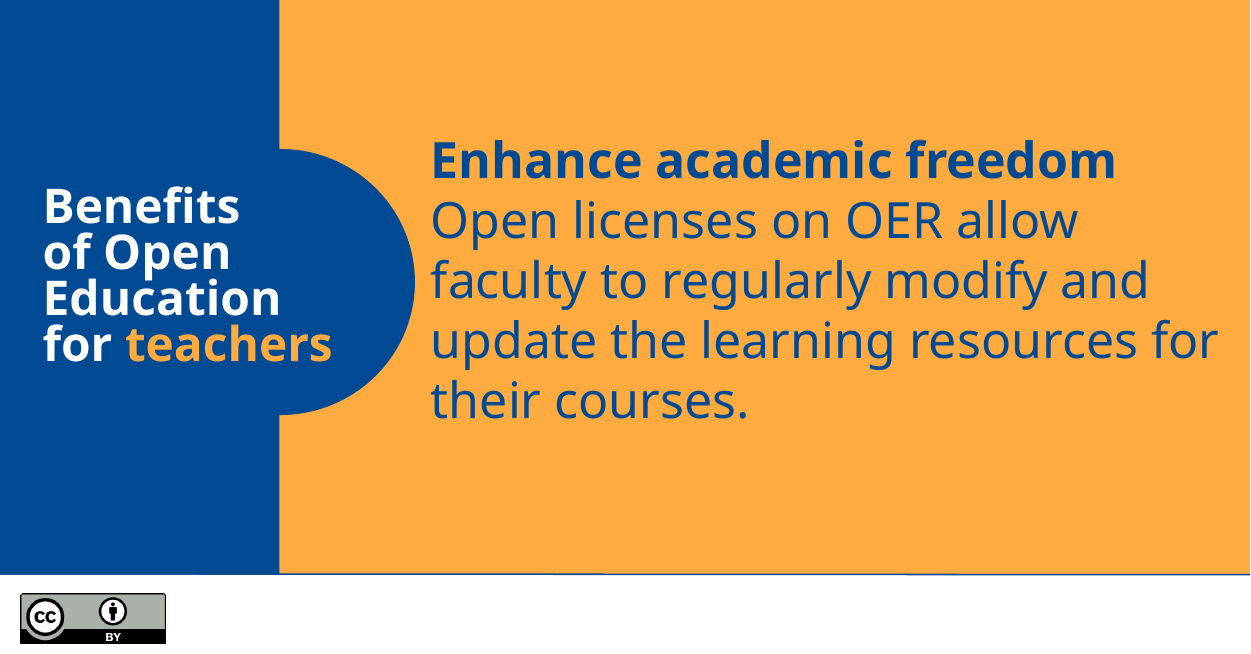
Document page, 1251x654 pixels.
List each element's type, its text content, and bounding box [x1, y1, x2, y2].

text_box [368, 181, 415, 383]
text_box Benefits of Open Education for teachers [27, 171, 368, 386]
text_box Enhance academic freedom Open licenses on OER allow faculty to regularly modify and update the learning resources for their courses. [415, 113, 1250, 444]
text_box [0, 582, 1250, 654]
picture [20, 592, 166, 645]
text_box [196, 386, 365, 416]
text_box [206, 148, 355, 171]
text_box [0, 0, 280, 573]
